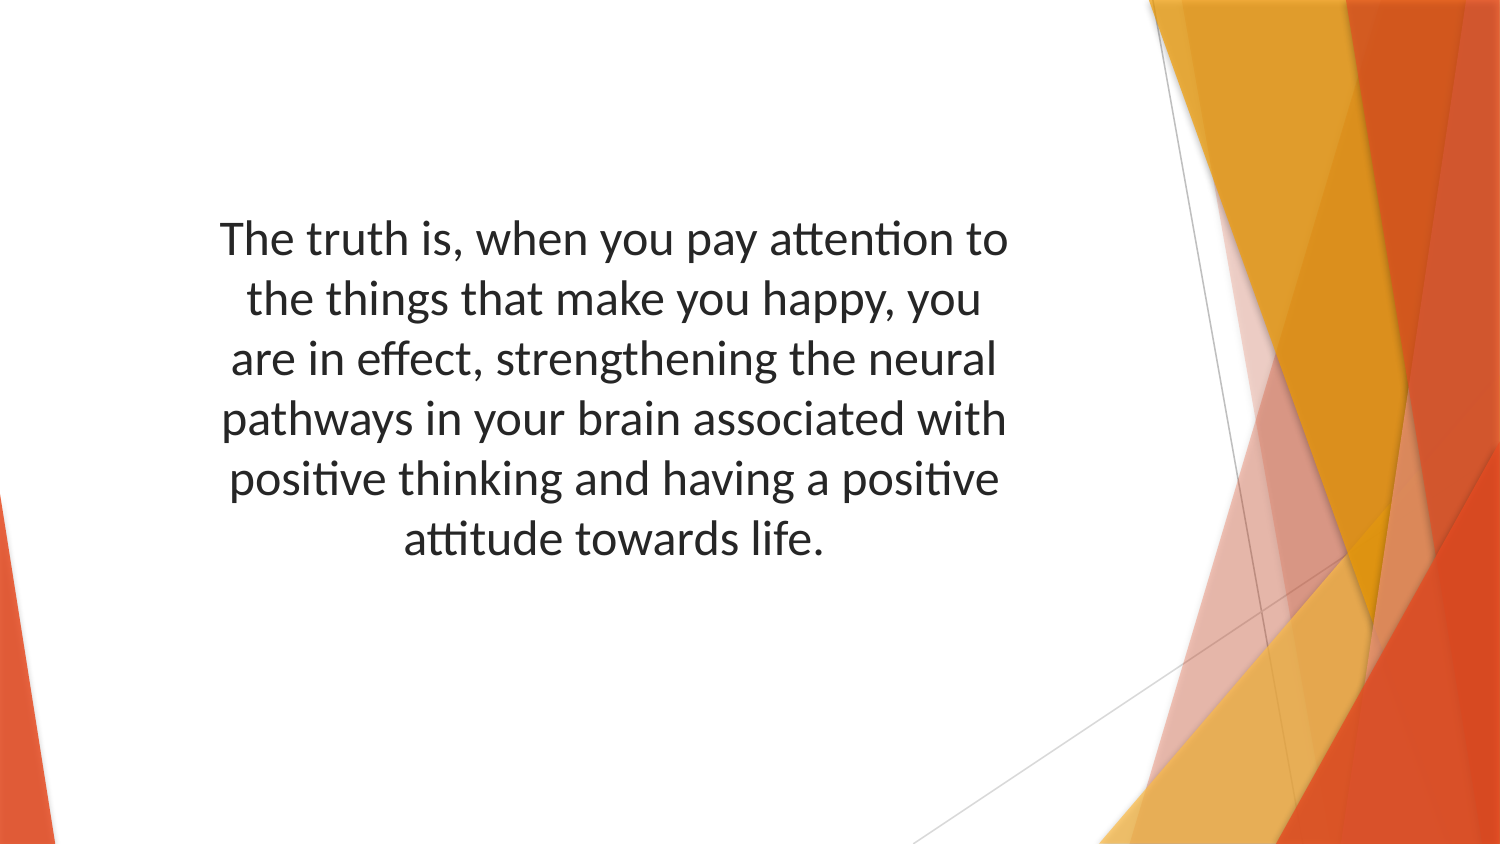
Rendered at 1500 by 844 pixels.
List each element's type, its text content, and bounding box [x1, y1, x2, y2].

list The truth is, when you pay attention to the things that make you happy, you are in effect, strengthening the neural pathways in your brain associated with positive thinking and having a positive attitude towards life. [194, 197, 1034, 659]
